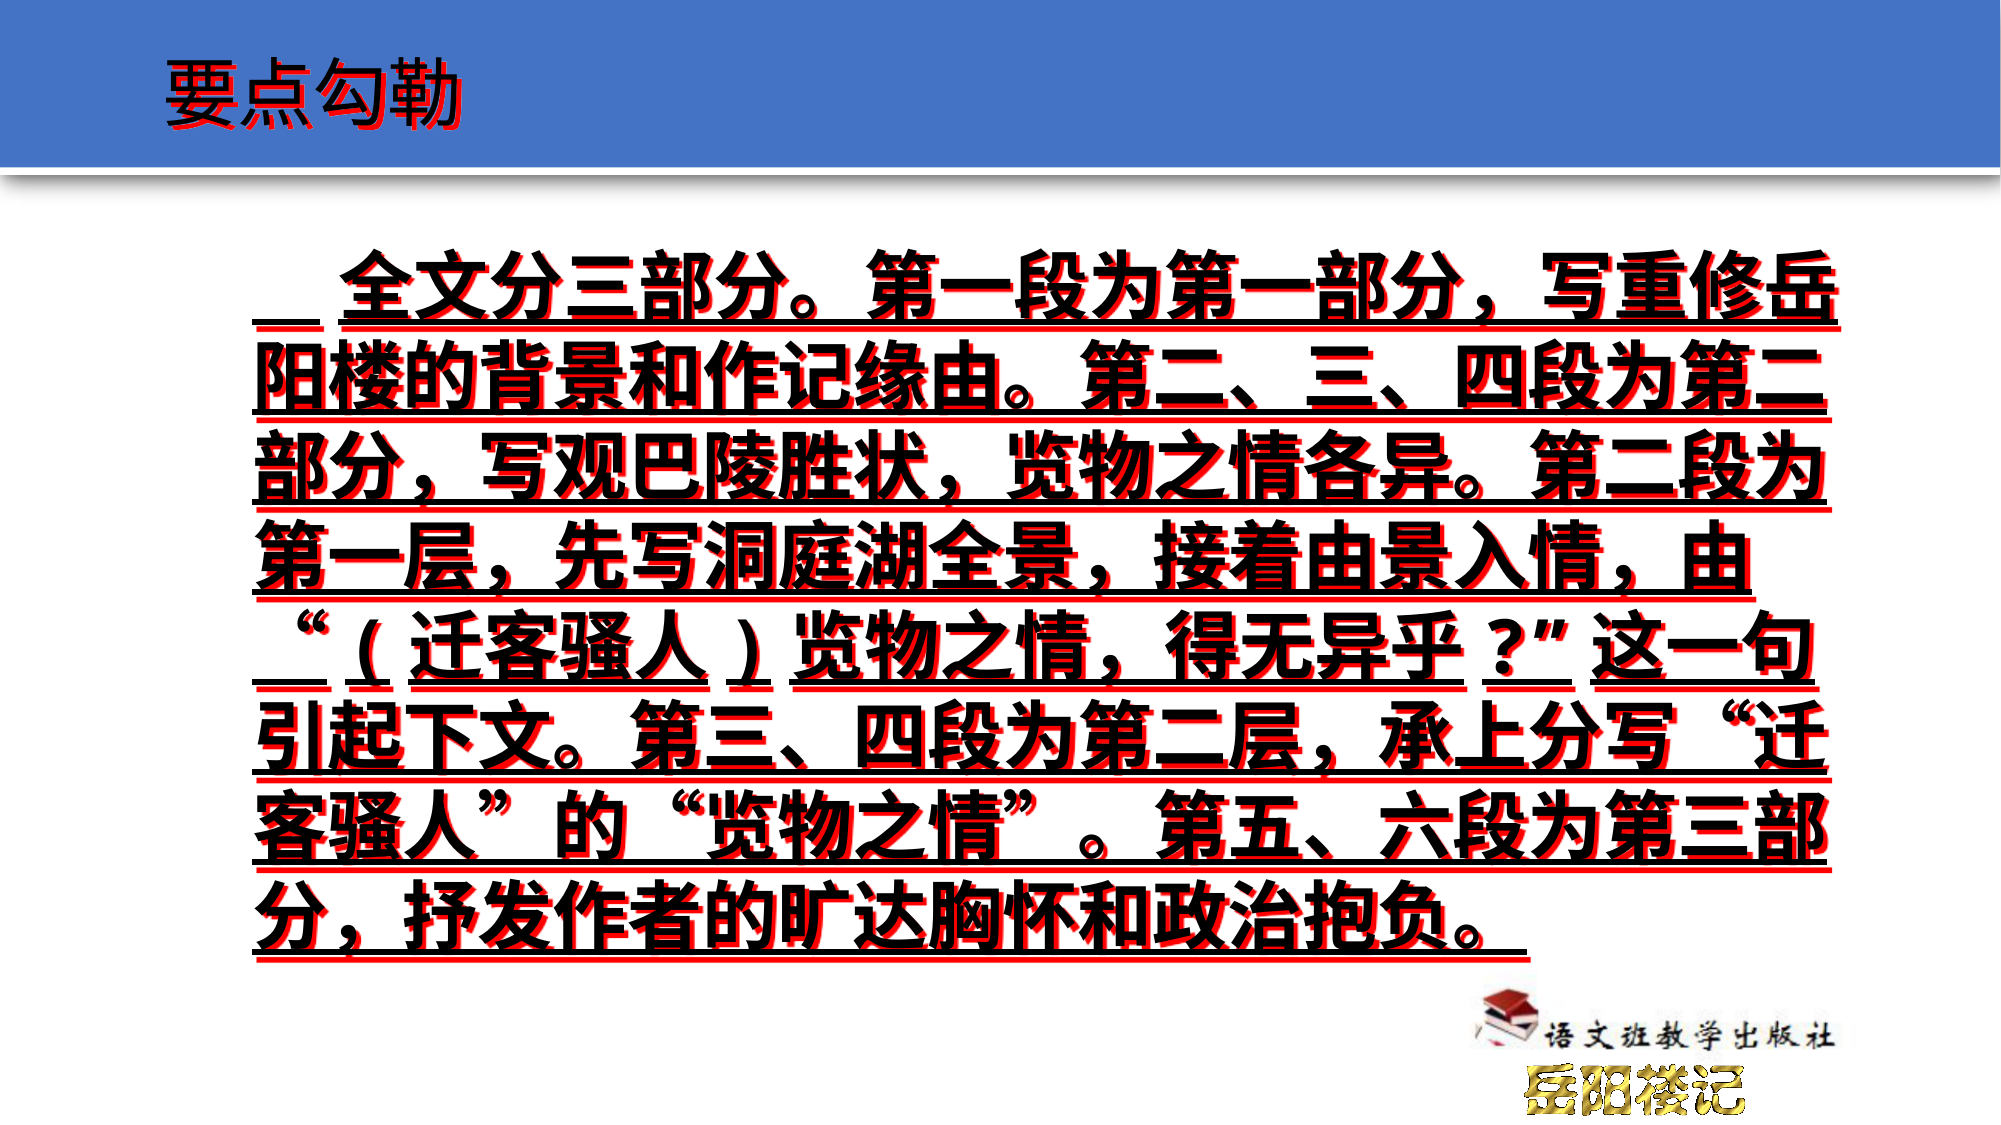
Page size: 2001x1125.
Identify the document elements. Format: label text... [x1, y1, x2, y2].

text_box 要点勾勒 [148, 37, 621, 143]
text_box 全文分三部分。第一段为第一部分，写重修岳阳楼的背景和作记缘由。第二、三、四段为第二部分，写观巴陵胜状，览物之情各异。第二段为第一层，先写洞庭湖全景，接着由景入情，由“(迁客骚人)览物之情，得无异乎?”这一句引起下文。第三、四段为第二层，承上分写“迁客骚人”的“览物之情”。第五、六段为第三部分，抒发作者的旷达胸怀和政治抱负。 [237, 231, 1861, 967]
picture [0, 0, 2001, 1125]
